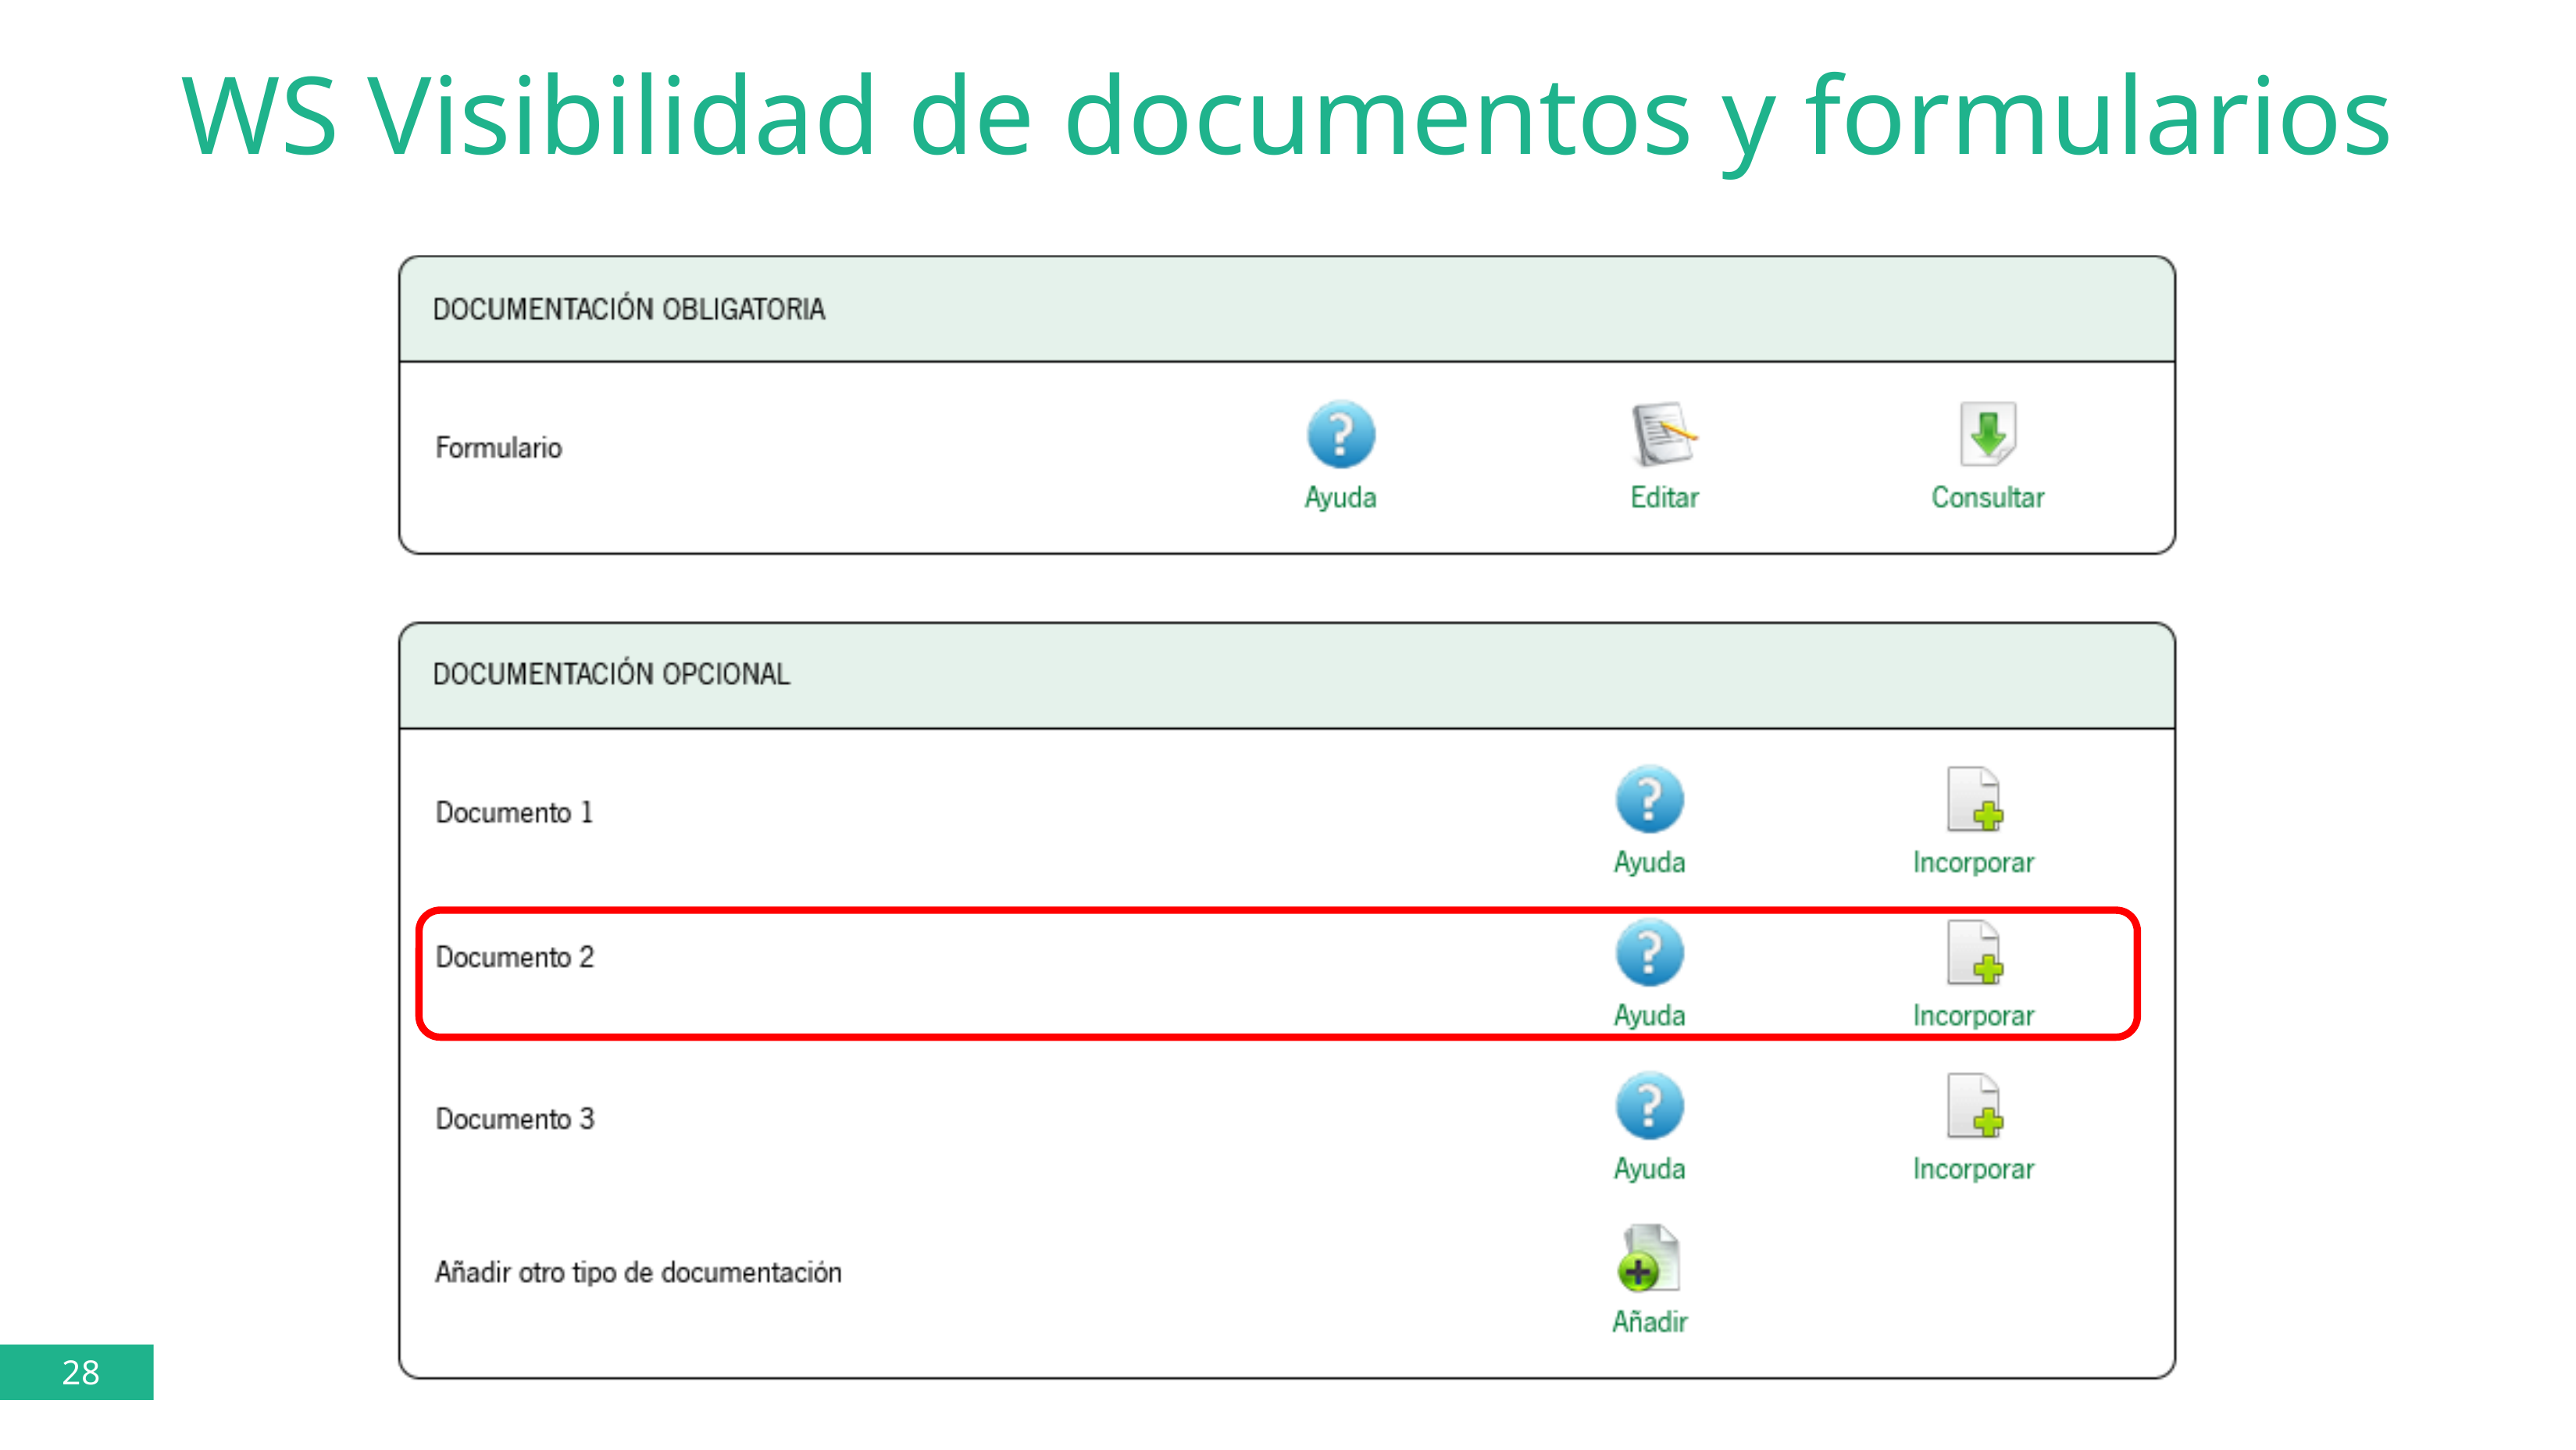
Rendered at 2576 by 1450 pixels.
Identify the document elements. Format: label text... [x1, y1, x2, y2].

text_box [0, 1345, 154, 1400]
text_box WS Visibilidad de documentos y formularios [0, 41, 2576, 182]
picture [397, 255, 2179, 1385]
slide_number 28 [41, 1351, 112, 1394]
